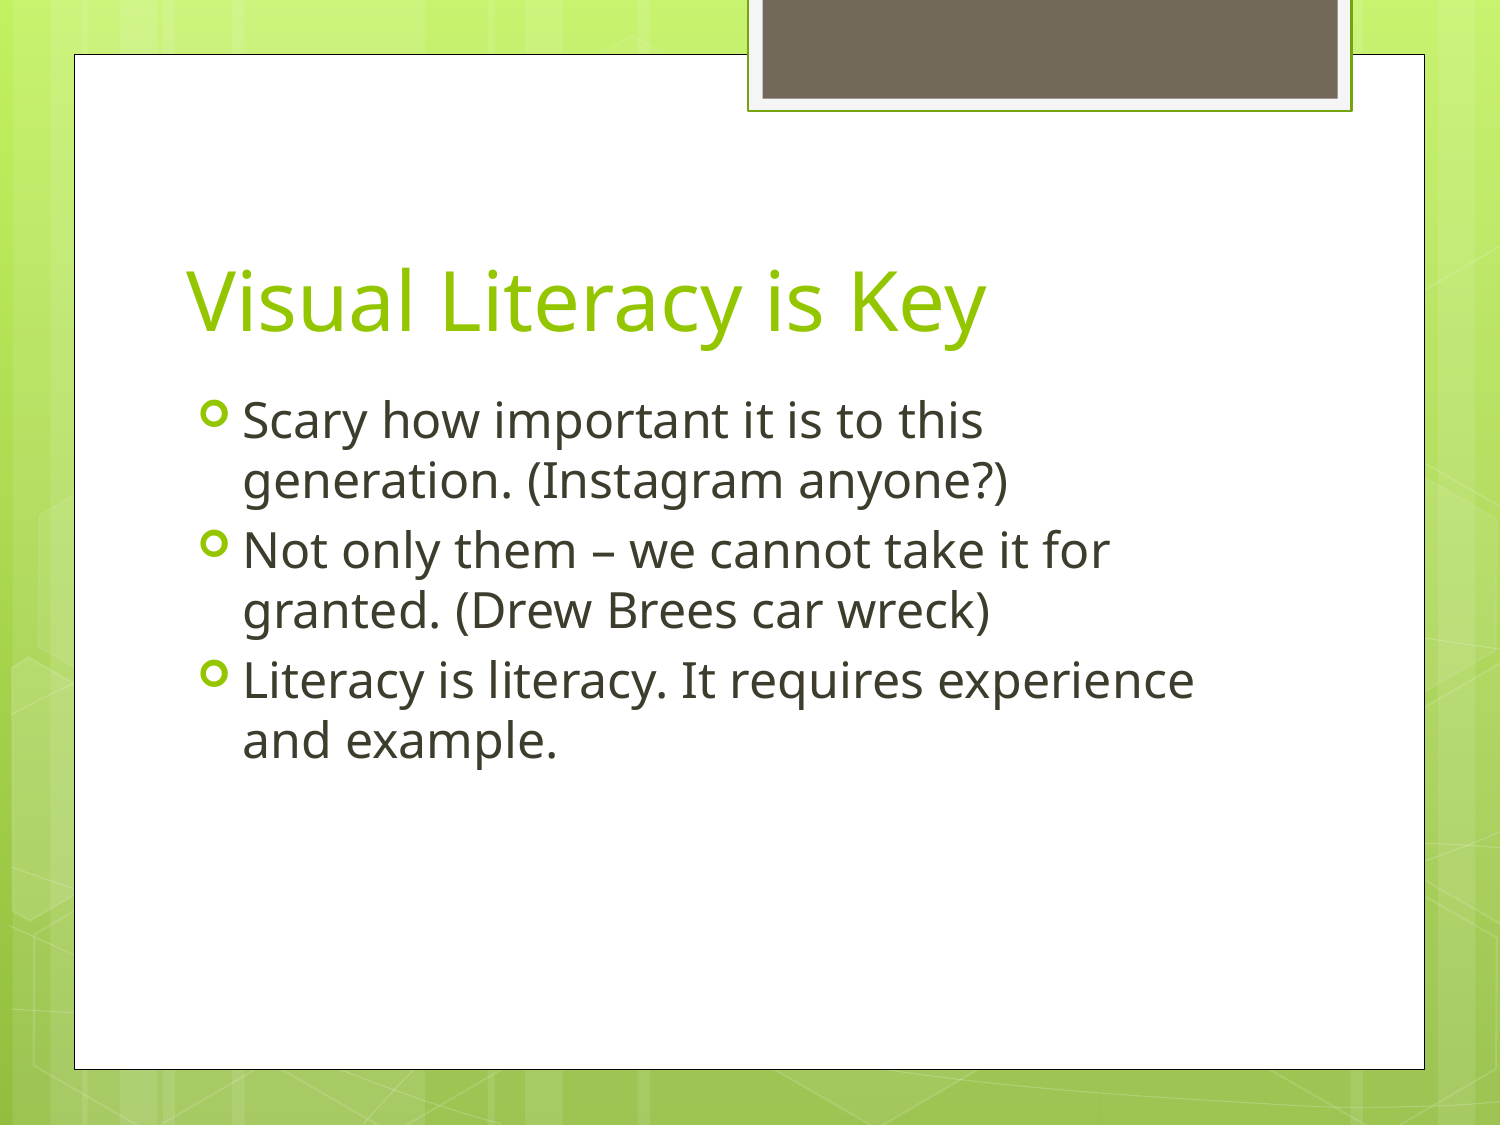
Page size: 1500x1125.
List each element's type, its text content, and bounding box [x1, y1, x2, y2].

title Visual Literacy is Key [171, 168, 1324, 357]
list Scary how important it is to this generation. (Instagram anyone?) Not only them – we cannot take it for granted. (Drew Brees car wreck) Literacy is literacy. It requires experience and example. [171, 381, 1283, 957]
